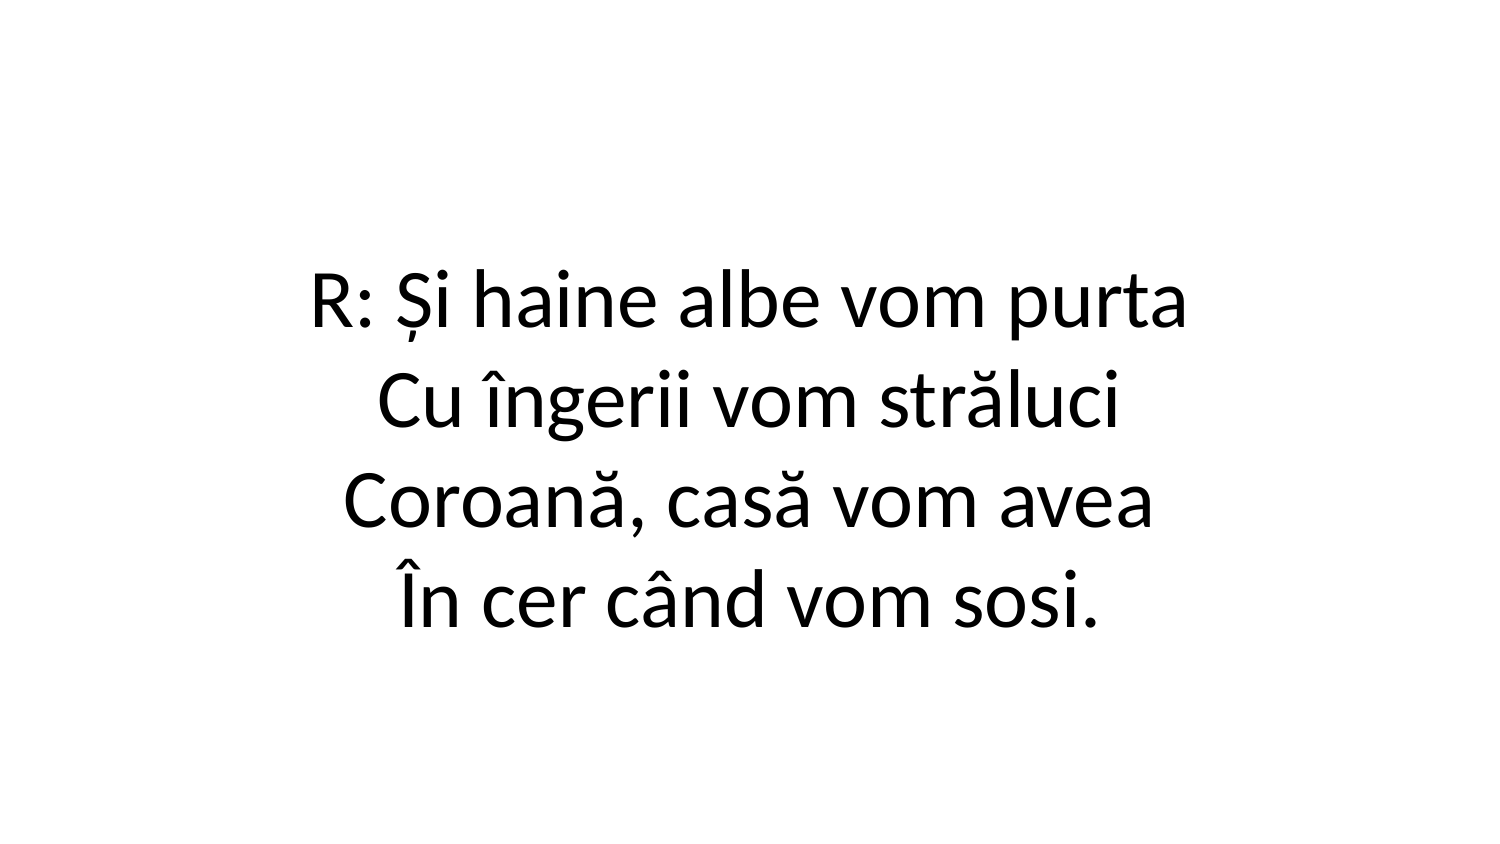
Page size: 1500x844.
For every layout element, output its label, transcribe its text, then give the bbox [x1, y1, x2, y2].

text_box R: Și haine albe vom purta Cu îngerii vom străluci Coroană, casă vom avea În cer când vom sosi. [294, 192, 1206, 652]
